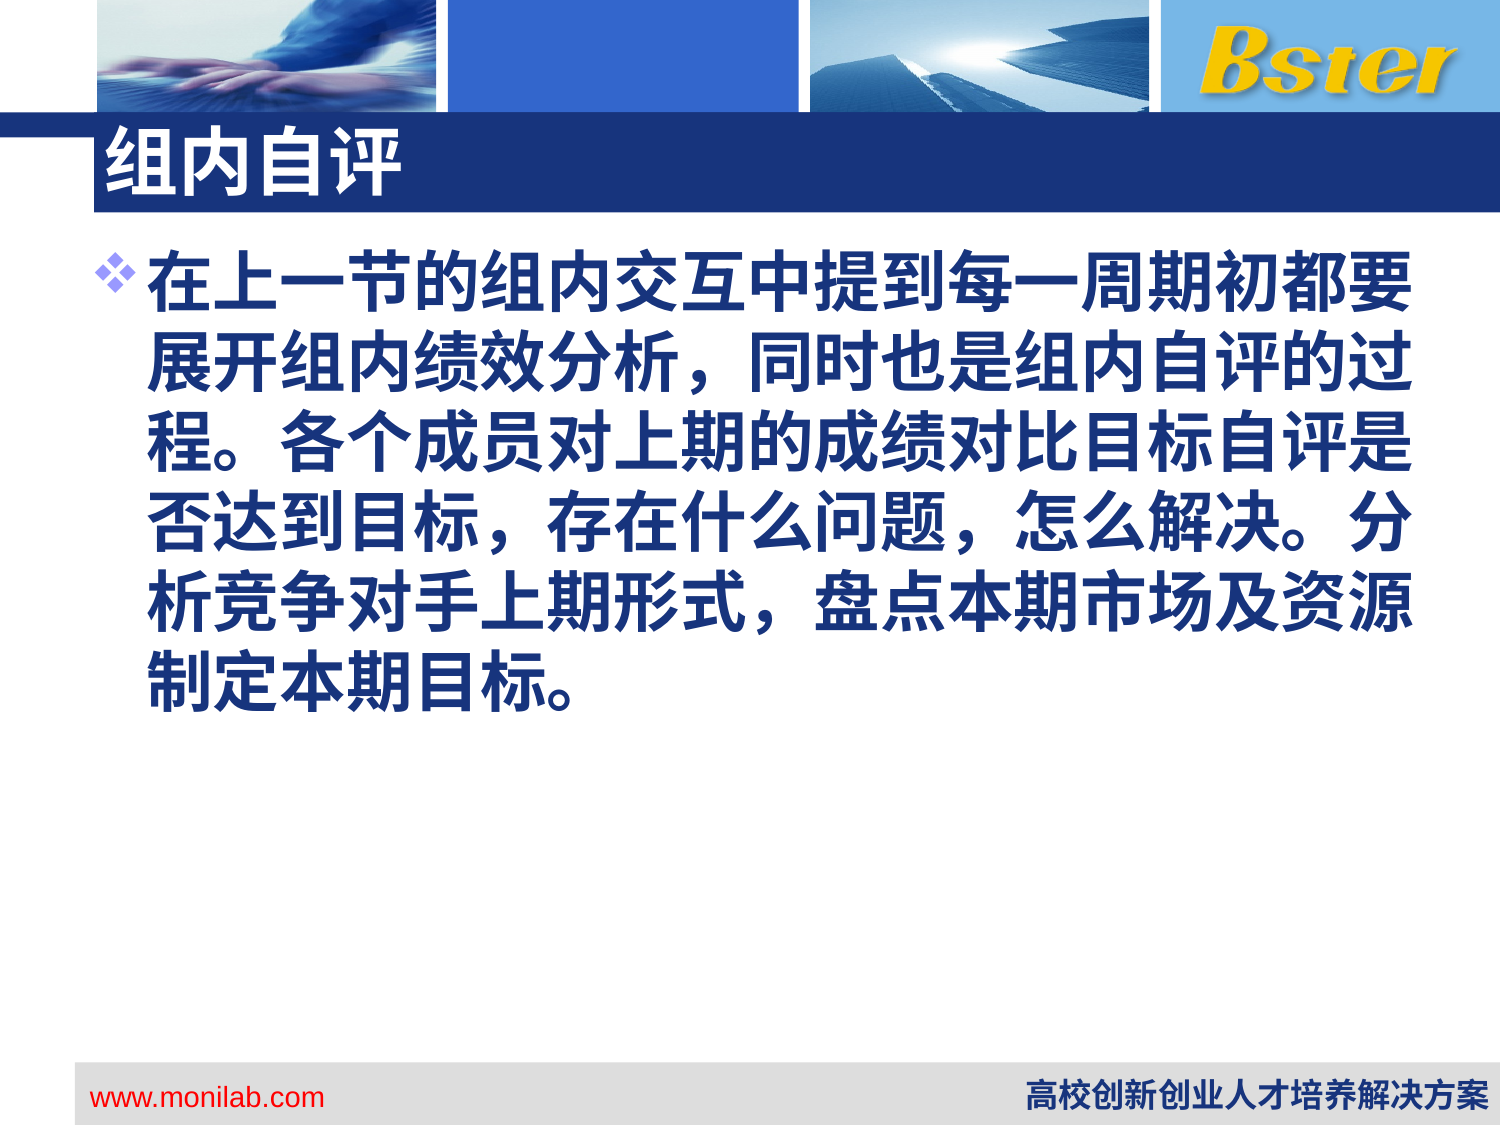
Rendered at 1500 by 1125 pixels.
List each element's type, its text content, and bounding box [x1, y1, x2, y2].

picture [1199, 26, 1458, 94]
picture [810, 0, 1150, 112]
picture [97, 0, 437, 112]
list 在上一节的组内交互中提到每一周期初都要展开组内绩效分析，同时也是组内自评的过程。各个成员对上期的成绩对比目标自评是否达到目标，存在什么问题，怎么解决。分析竞争对手上期形式，盘点本期市场及资源制定本期目标。 [74, 232, 1454, 1034]
title 组内自评 [88, 113, 1369, 206]
